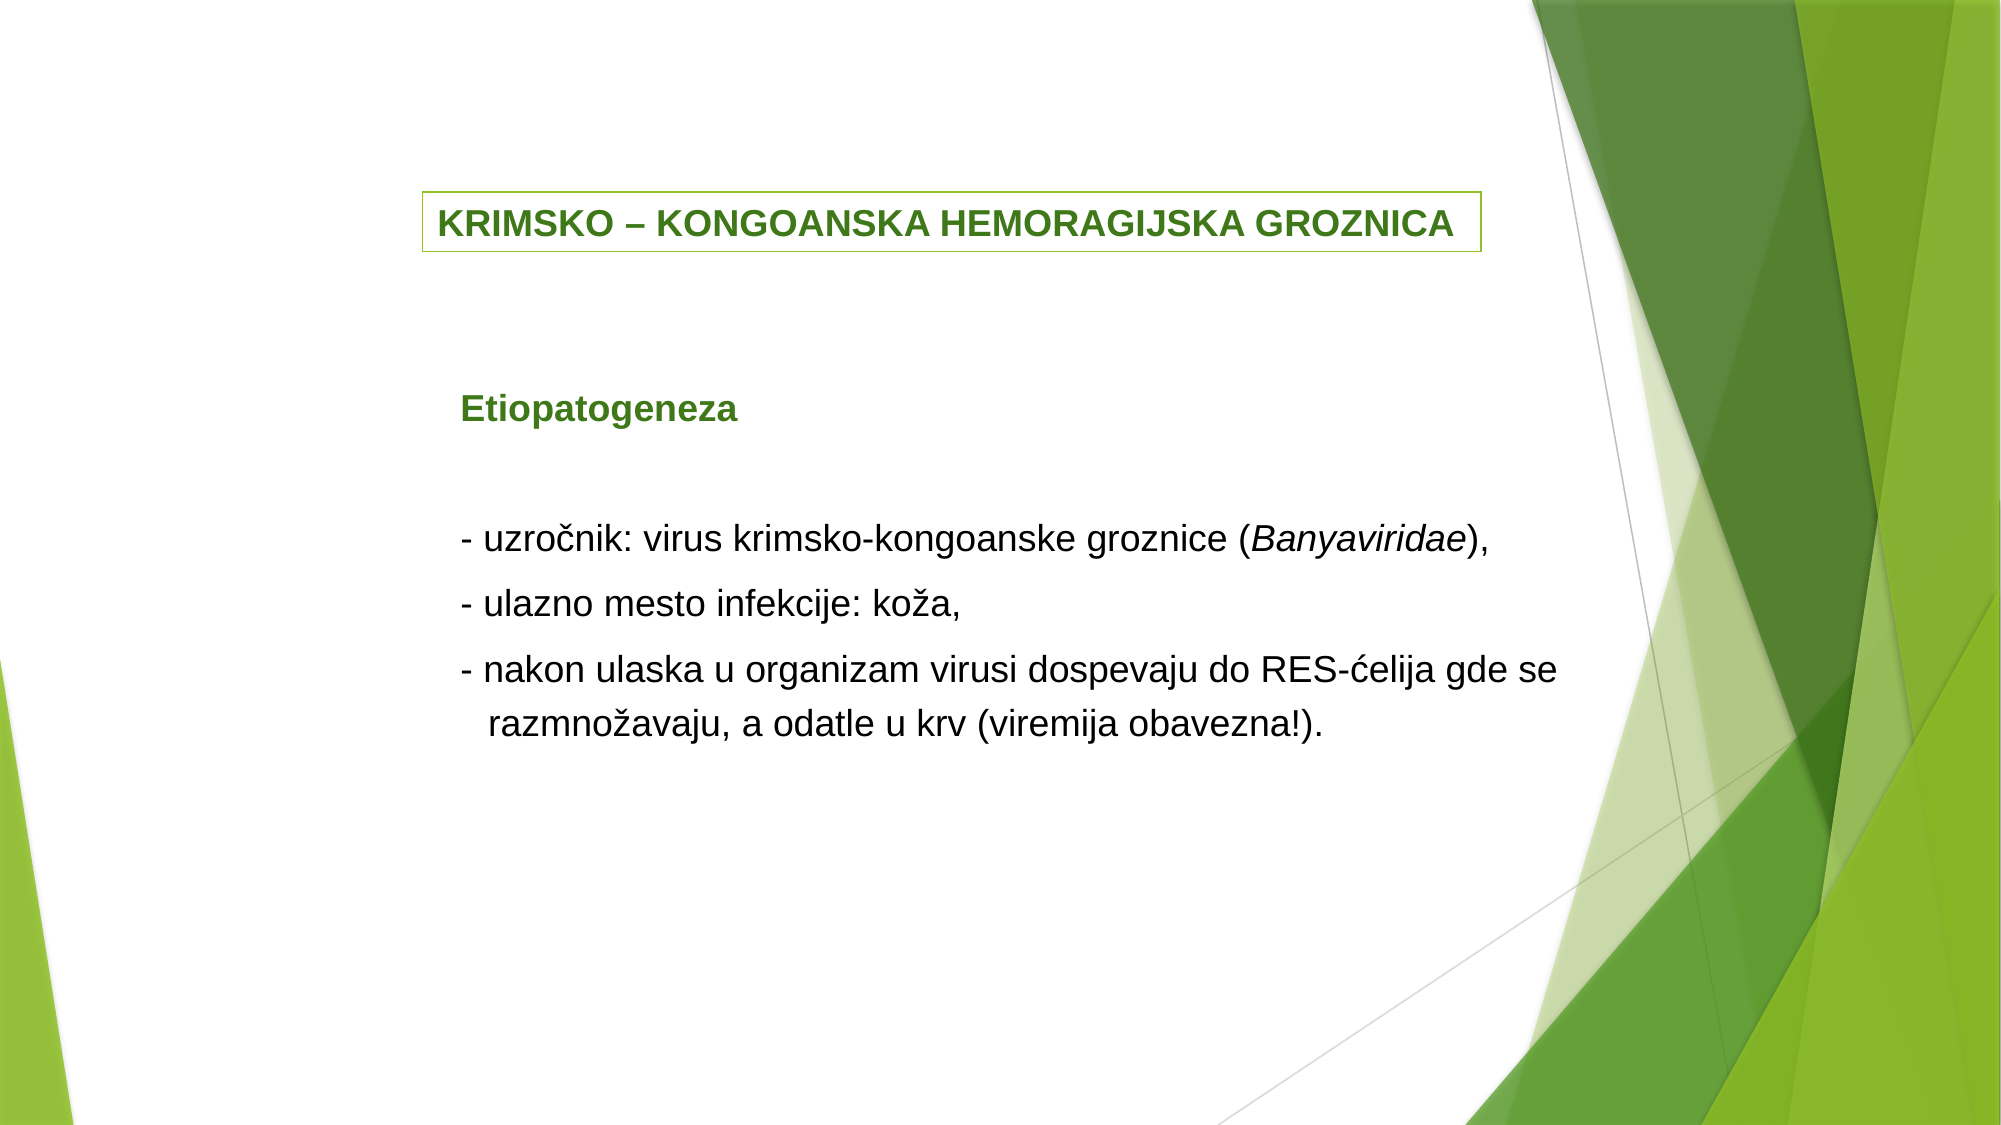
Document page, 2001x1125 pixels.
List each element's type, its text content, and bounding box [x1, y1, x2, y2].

text_box KRIMSKO – KONGOANSKA HEMORAGIJSKA GROZNICA [422, 191, 1481, 252]
text_box Etiopatogeneza - uzročnik: virus krimsko-kongoanske groznice (Banyaviridae), - ulazno mesto infekcije: koža, - nakon ulaska u organizam virusi dospevaju do RES-ćelija gde se razmnožavaju, a odatle u krv (viremija obavezna!). [445, 367, 1630, 751]
